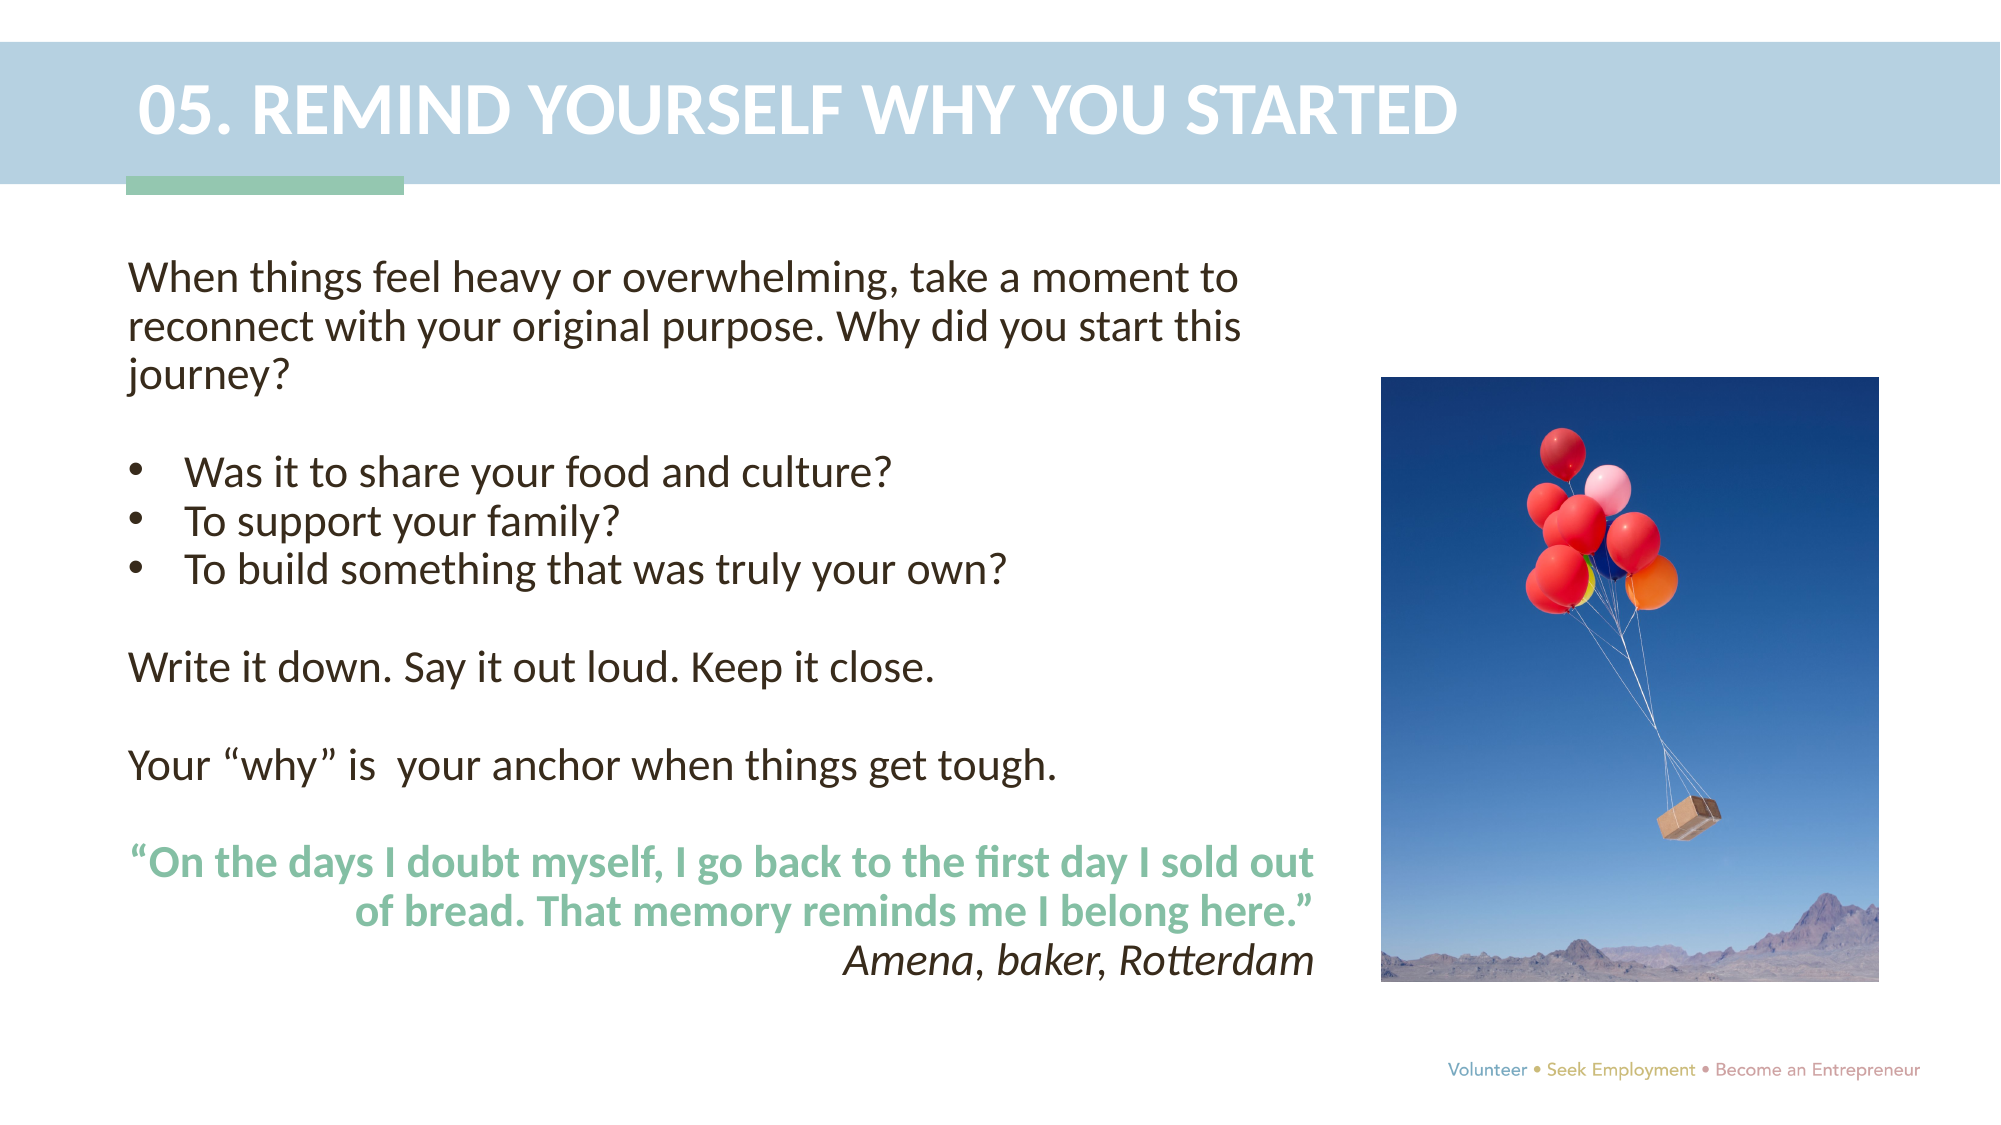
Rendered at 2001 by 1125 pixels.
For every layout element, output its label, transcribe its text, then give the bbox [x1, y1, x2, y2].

list 05. REMIND YOURSELF WHY YOU STARTED [123, 51, 1913, 170]
list When things feel heavy or overwhelming, take a moment to reconnect with your original purpose. Why did you start this journey? Was it to share your food and culture? To support your family? To build something that was truly your own? Write it down. Say it out loud. Keep it close. Your “why” is your anchor when things get tough. “On the days I doubt myself, I go back to the first day I sold out of bread. That memory reminds me I belong here.” Amena, baker, Rotterdam [112, 245, 1331, 959]
picture [1418, 1046, 1971, 1103]
picture [1381, 377, 1879, 982]
